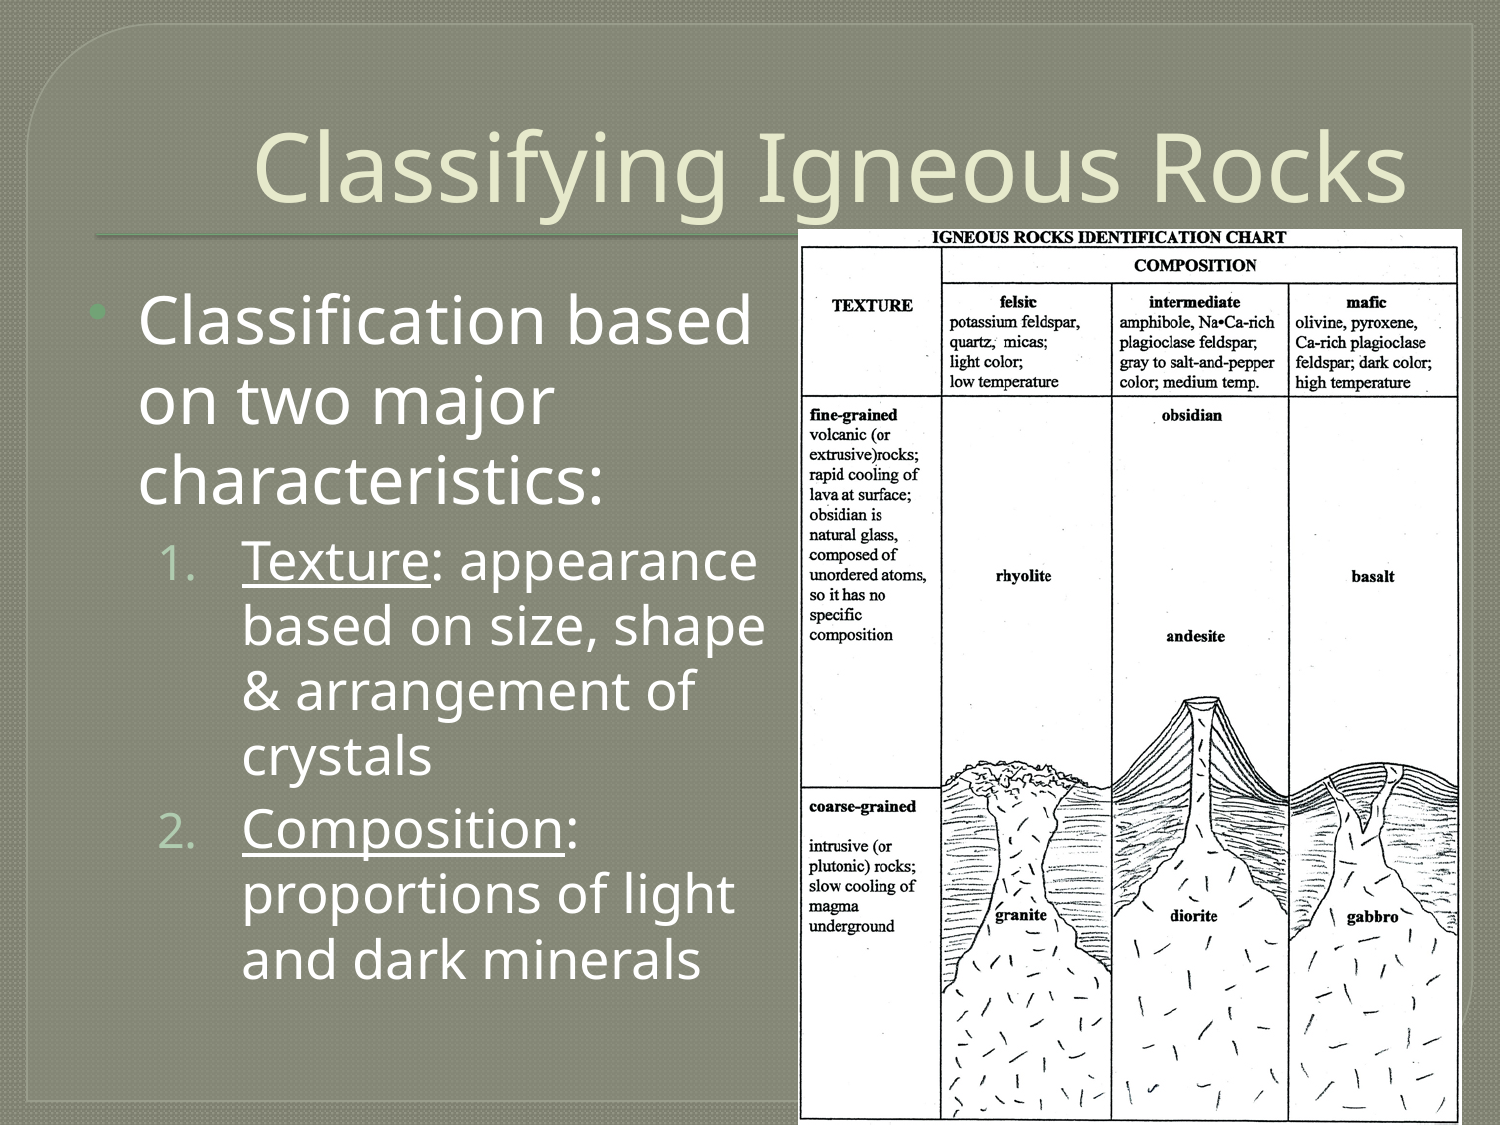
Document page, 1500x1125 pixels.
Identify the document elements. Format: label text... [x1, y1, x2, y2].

title Classifying Igneous Rocks [75, 41, 1425, 230]
picture [797, 228, 1462, 1125]
list Classification based on two major characteristics: Texture: appearance based on size, shape & arrangement of crystals Composition: proportions of light and dark minerals [75, 270, 791, 1013]
